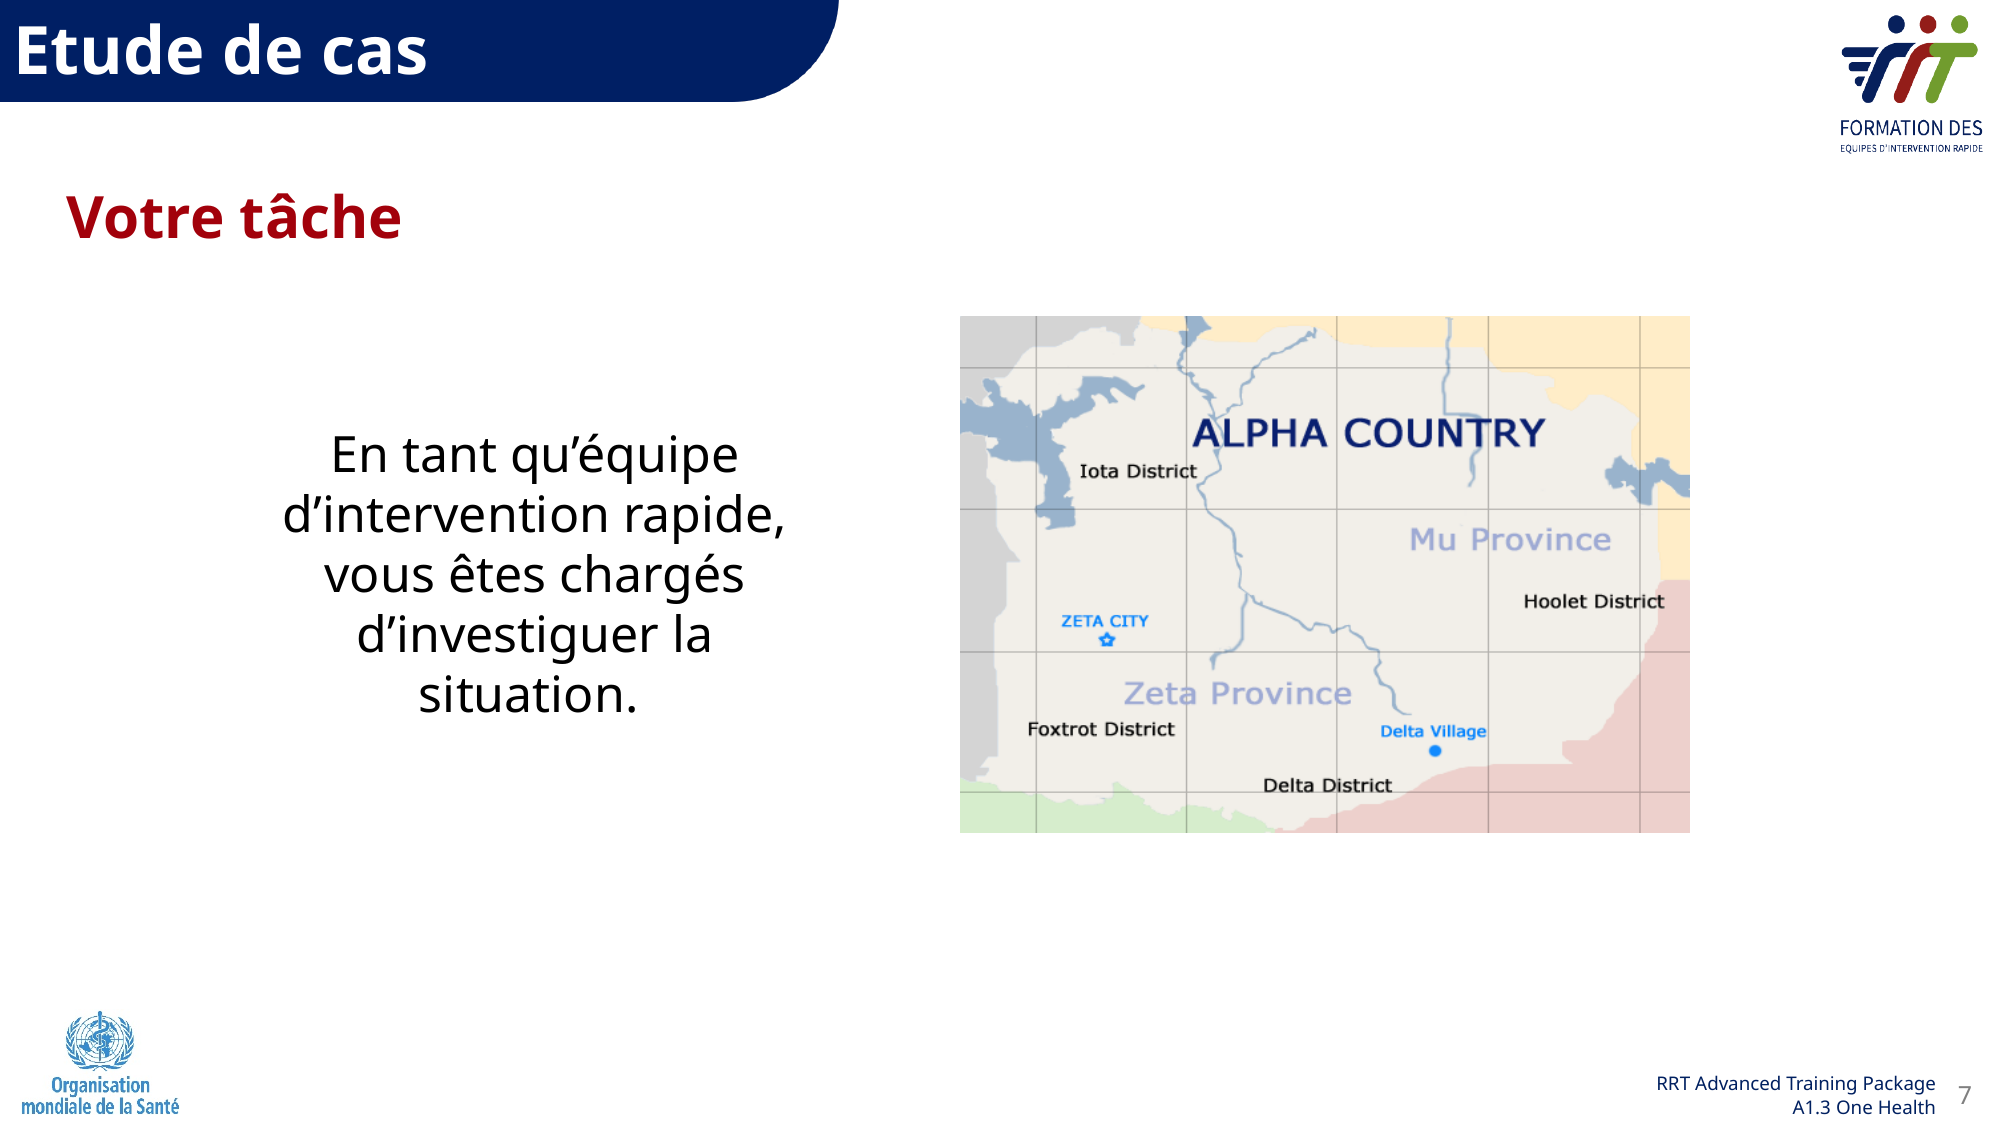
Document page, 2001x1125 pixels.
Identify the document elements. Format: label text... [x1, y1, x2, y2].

picture [960, 315, 1690, 833]
picture [1840, 14, 1983, 154]
text_box En tant qu’équipe d’intervention rapide, vous êtes chargés d’investiguer la situation. [259, 354, 812, 790]
picture [0, 0, 839, 102]
text_box Etude de cas [5, 9, 577, 97]
text_box Votre tâche [59, 173, 1095, 258]
picture [20, 1009, 180, 1115]
